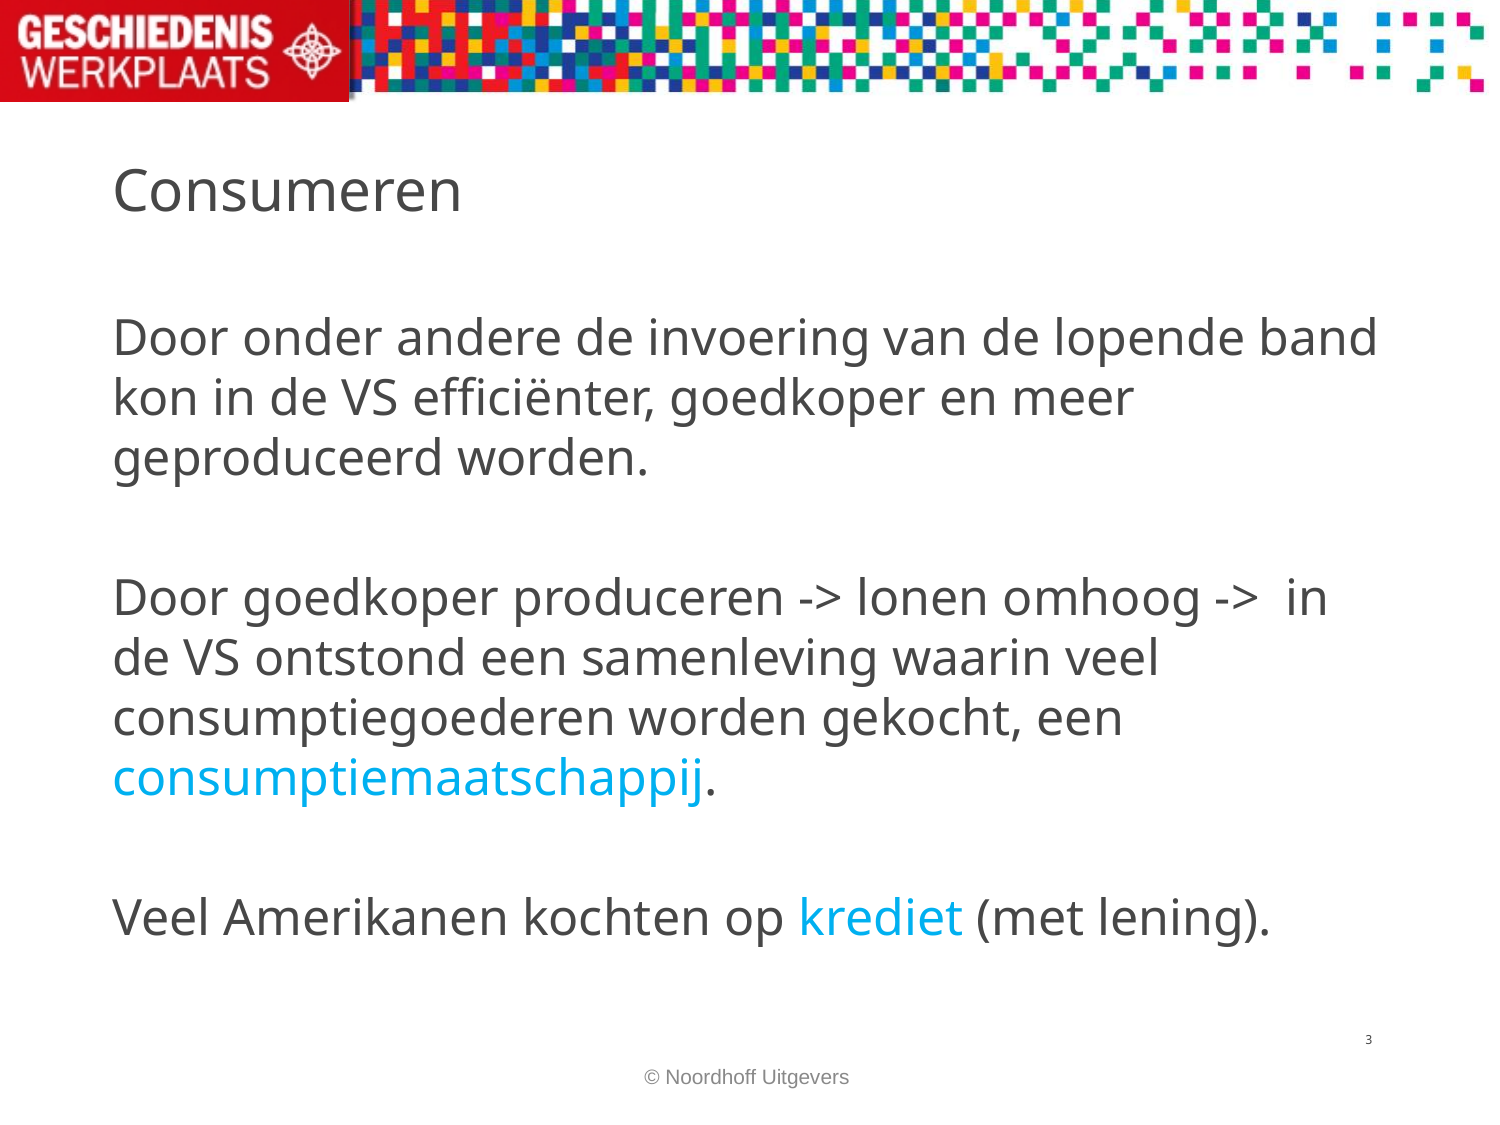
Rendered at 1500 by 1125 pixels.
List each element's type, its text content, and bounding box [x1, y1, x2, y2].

picture [0, 0, 1500, 1125]
list Door onder andere de invoering van de lopende band kon in de VS efficiënter, goedkoper en meer geproduceerd worden. Door goedkoper produceren -> lonen omhoog -> in de VS ontstond een samenleving waarin veel consumptiegoederen worden gekocht, een consumptiemaatschappij. Veel Amerikanen kochten op krediet (met lening). [112, 297, 1409, 983]
slide_number 3 [1325, 1025, 1388, 1063]
text_box © Noordhoff Uitgevers [512, 1045, 988, 1106]
title Consumeren [112, 145, 1401, 256]
